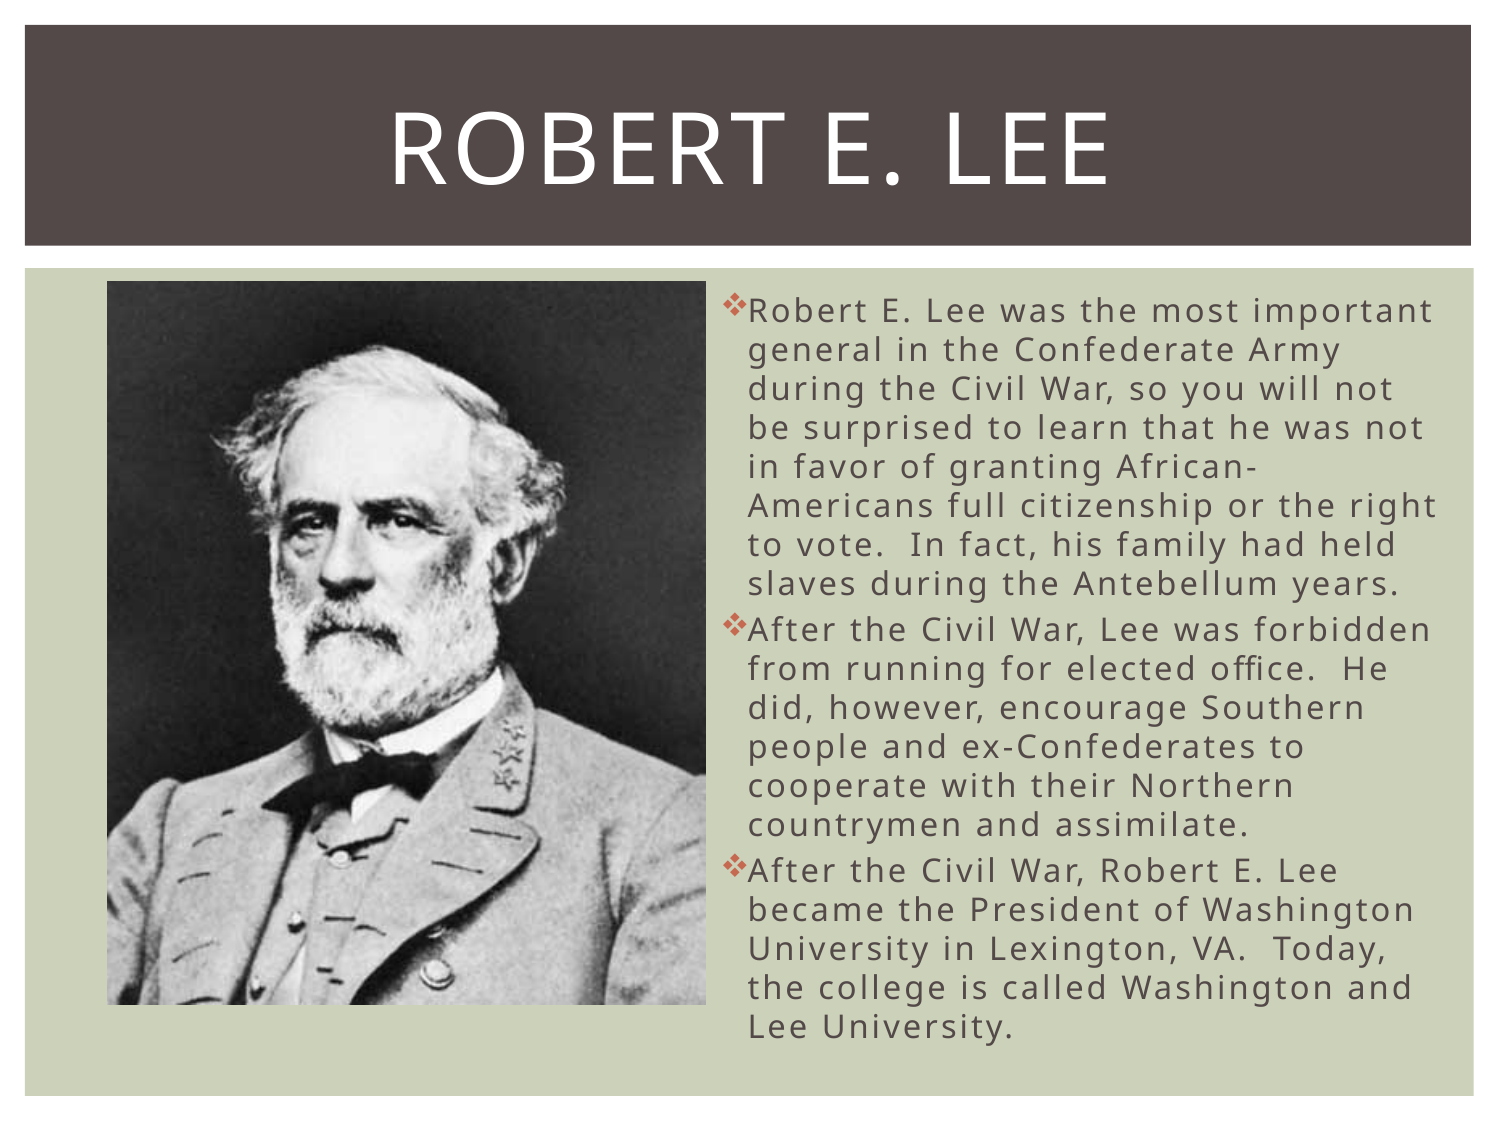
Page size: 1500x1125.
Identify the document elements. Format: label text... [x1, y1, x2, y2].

list Robert E. Lee was the most important general in the Confederate Army during the Civil War, so you will not be surprised to learn that he was not in favor of granting African-Americans full citizenship or the right to vote. In fact, his family had held slaves during the Antebellum years. After the Civil War, Lee was forbidden from running for elected office. He did, however, encourage Southern people and ex-Confederates to cooperate with their Northern countrymen and assimilate. After the Civil War, Robert E. Lee became the President of Washington University in Lexington, VA. Today, the college is called Washington and Lee University. [699, 281, 1463, 1088]
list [107, 281, 706, 1006]
title Robert E. Lee [62, 58, 1438, 232]
